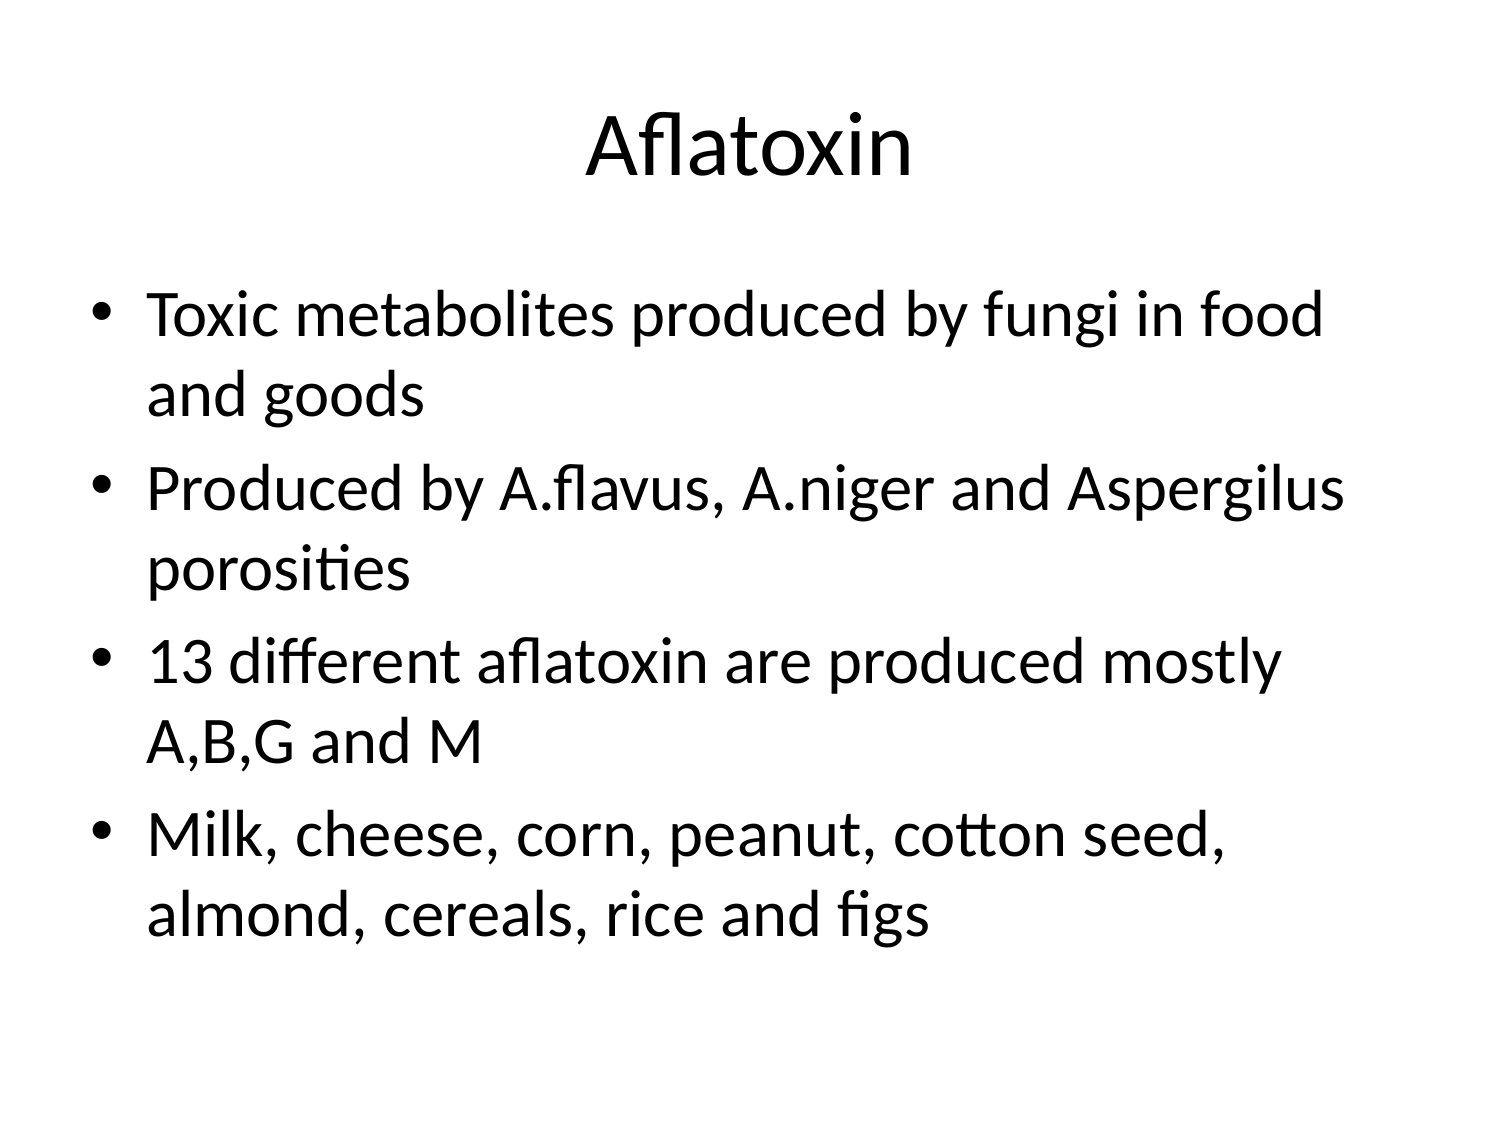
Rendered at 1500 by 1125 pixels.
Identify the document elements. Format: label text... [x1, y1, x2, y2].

list Toxic metabolites produced by fungi in food and goods Produced by A.flavus, A.niger and Aspergilus porosities 13 different aflatoxin are produced mostly A,B,G and M Milk, cheese, corn, peanut, cotton seed, almond, cereals, rice and figs [75, 262, 1425, 1005]
title Aflatoxin [75, 45, 1425, 233]
